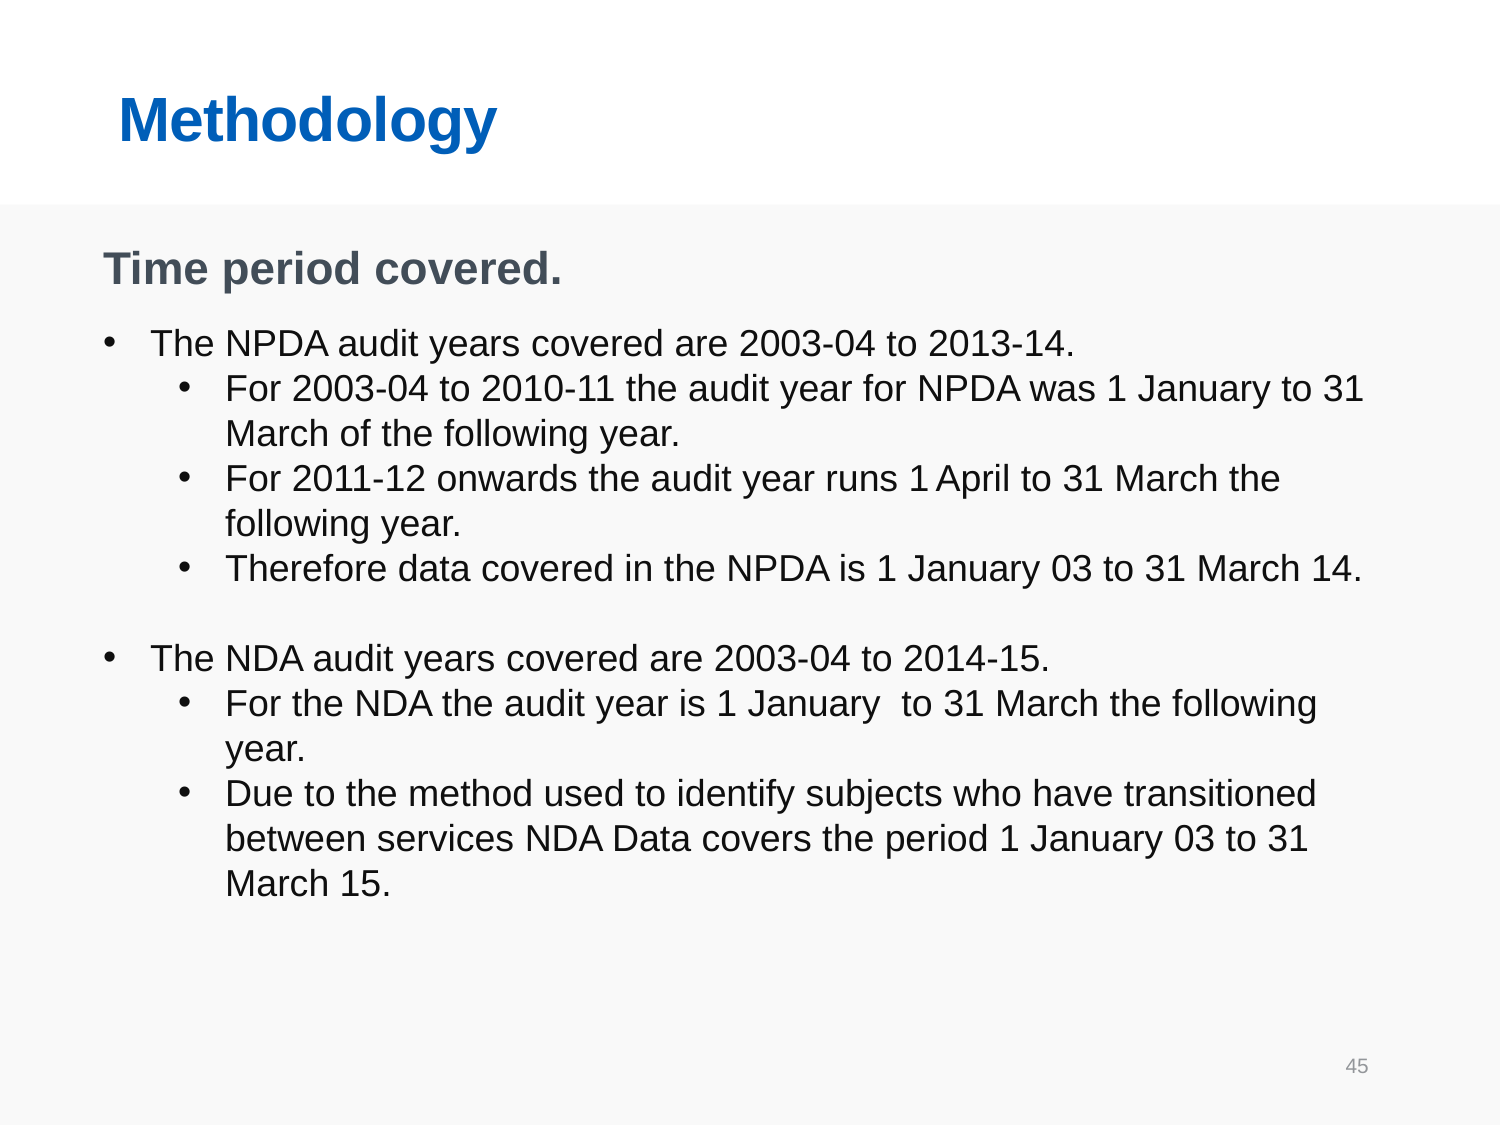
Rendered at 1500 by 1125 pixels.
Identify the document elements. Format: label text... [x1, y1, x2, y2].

title Methodology [118, 78, 1371, 195]
text_box Time period covered. The NPDA audit years covered are 2003-04 to 2013-14. For 2003-04 to 2010-11 the audit year for NPDA was 1 January to 31 March of the following year. For 2011-12 onwards the audit year runs 1 April to 31 March the following year. Therefore data covered in the NPDA is 1 January 03 to 31 March 14. The NDA audit years covered are 2003-04 to 2014-15. For the NDA the audit year is 1 January to 31 March the following year. Due to the method used to identify subjects who have transitioned between services NDA Data covers the period 1 January 03 to 31 March 15. [88, 231, 1412, 957]
slide_number 45 [1033, 1035, 1384, 1095]
